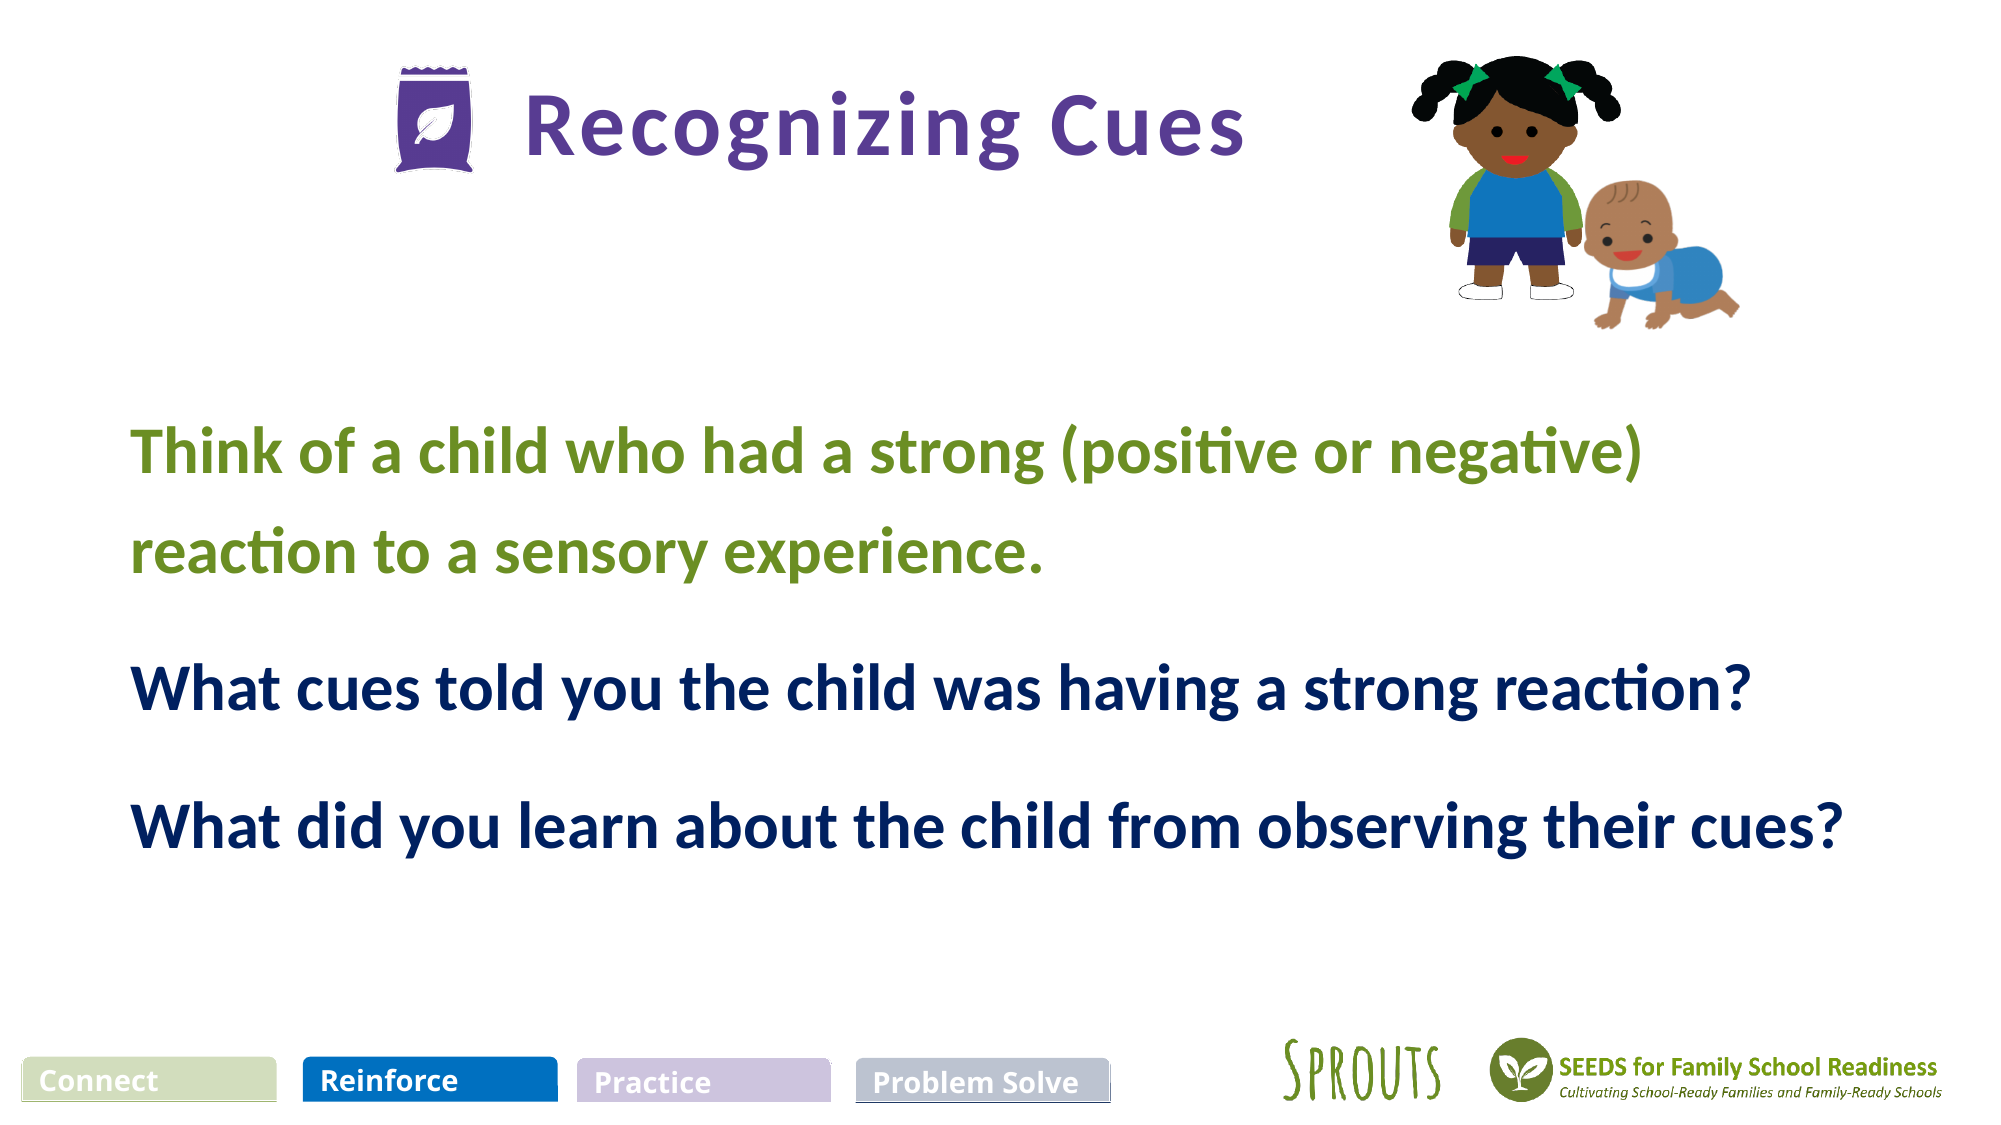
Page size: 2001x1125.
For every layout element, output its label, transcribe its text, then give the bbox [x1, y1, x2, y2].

text_box Recognizing Cues [509, 56, 1372, 182]
picture [1487, 1035, 1955, 1111]
picture [1411, 56, 1740, 333]
text_box [22, 1055, 278, 1101]
text_box [576, 1057, 832, 1103]
text_box Think of a child who had a strong (positive or negative) reaction to a sensory experience. What cues told you the child was having a strong reaction? What did you learn about the child from observing their cues? [115, 379, 1885, 869]
picture [358, 44, 509, 195]
text_box [855, 1056, 1111, 1102]
picture [1271, 1027, 1453, 1118]
